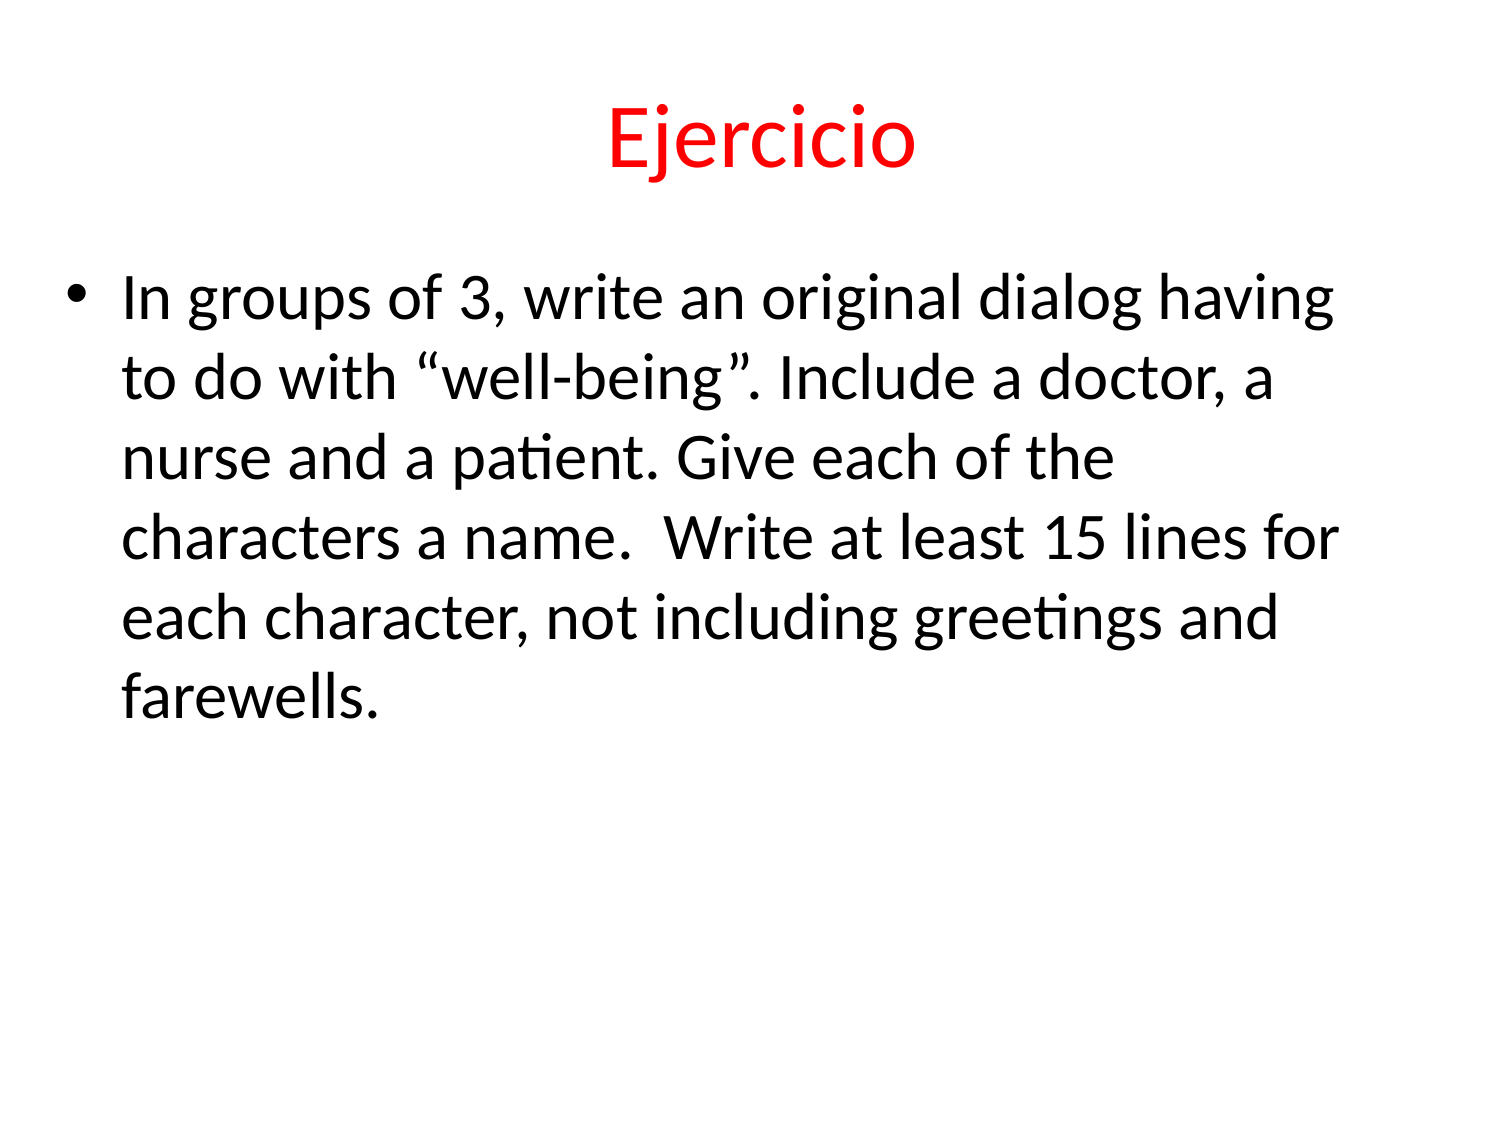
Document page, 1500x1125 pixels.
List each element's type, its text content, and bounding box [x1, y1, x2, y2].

list In groups of 3, write an original dialog having to do with “well-being”. Include a doctor, a nurse and a patient. Give each of the characters a name. Write at least 15 lines for each character, not including greetings and farewells. [50, 245, 1400, 988]
title Ejercicio [87, 37, 1438, 225]
